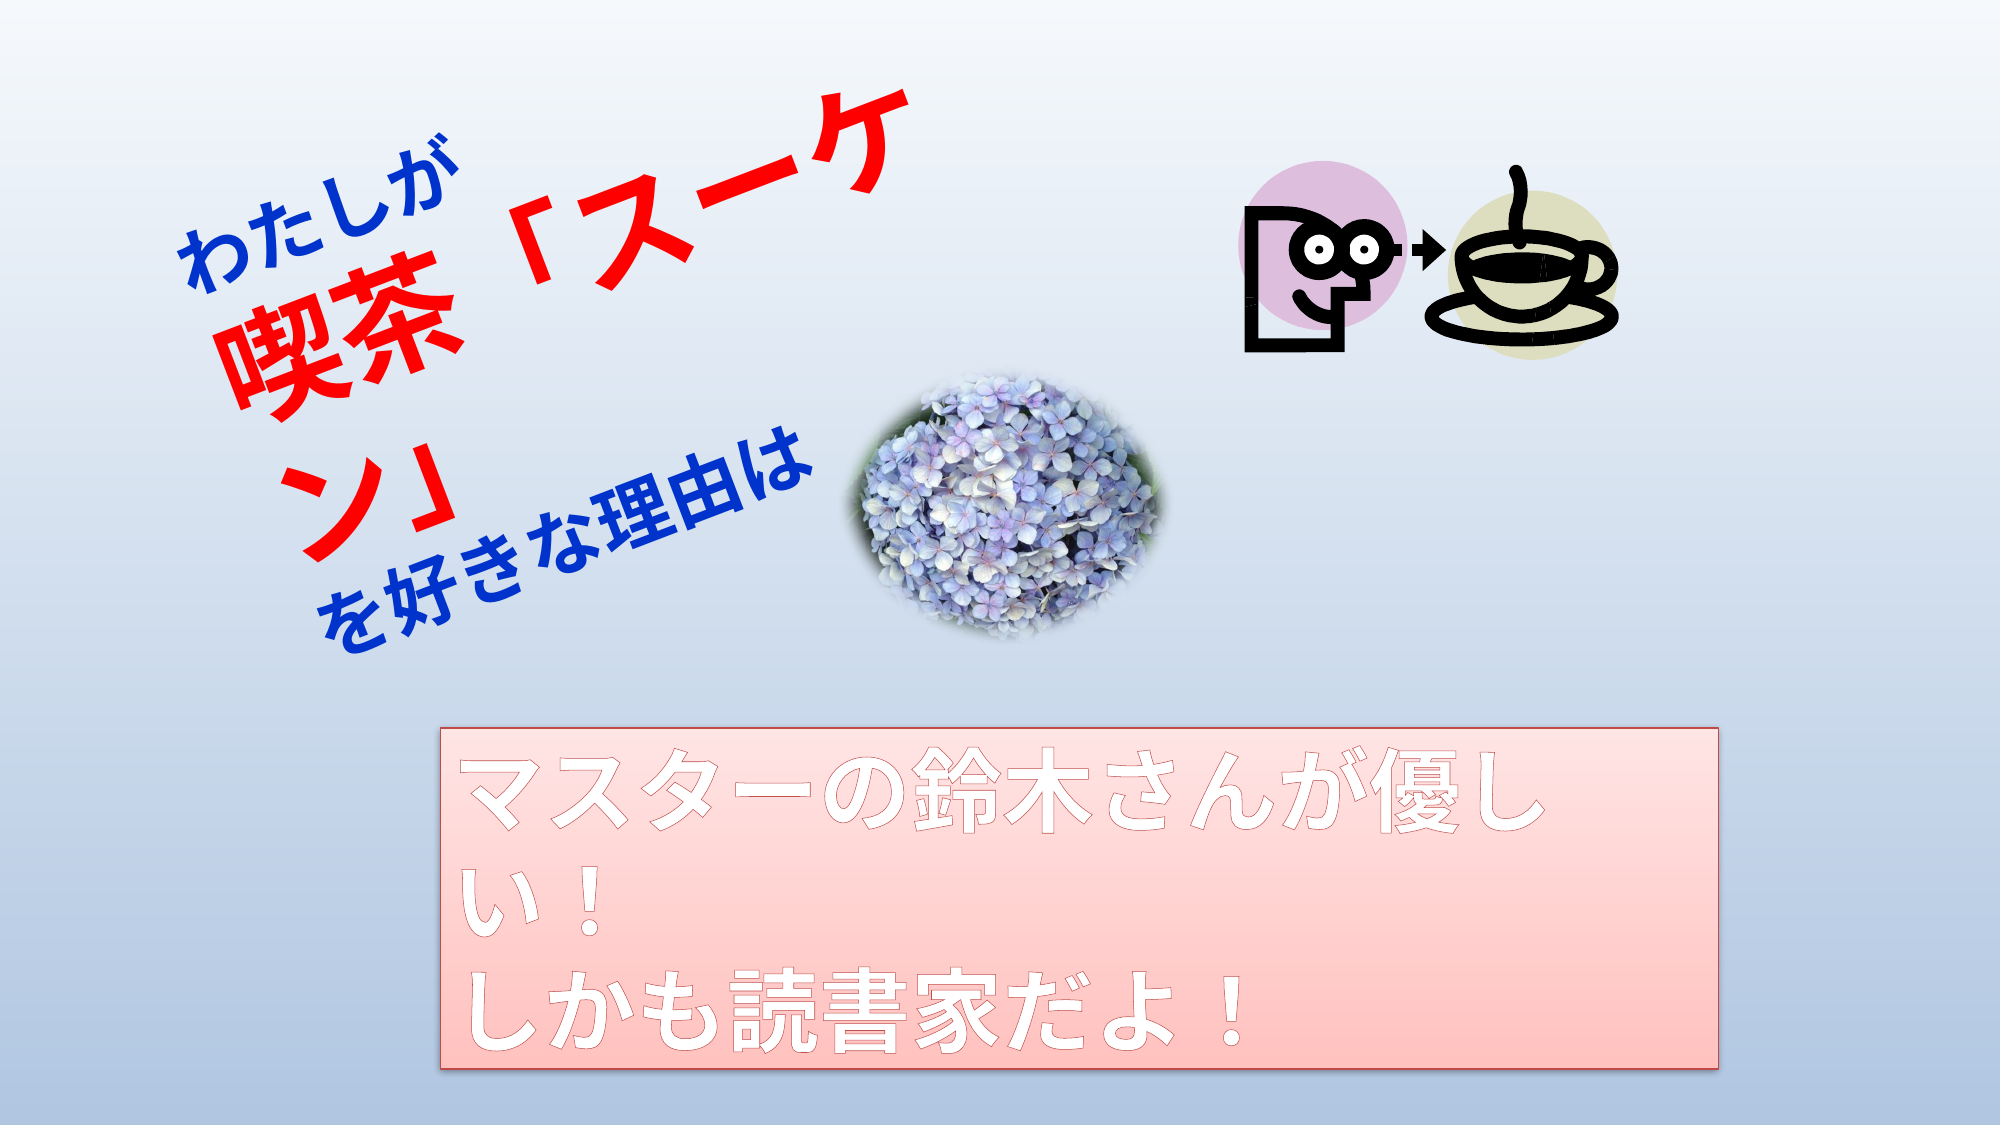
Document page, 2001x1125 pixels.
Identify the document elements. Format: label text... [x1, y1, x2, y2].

title わたしが 喫茶「スーケン」 を好きな理由は [198, 53, 1083, 548]
picture [834, 361, 1178, 648]
text_box マスターの鈴木さんが優しい！ しかも読書家だよ！ [440, 727, 1719, 1070]
picture [1237, 160, 1619, 361]
